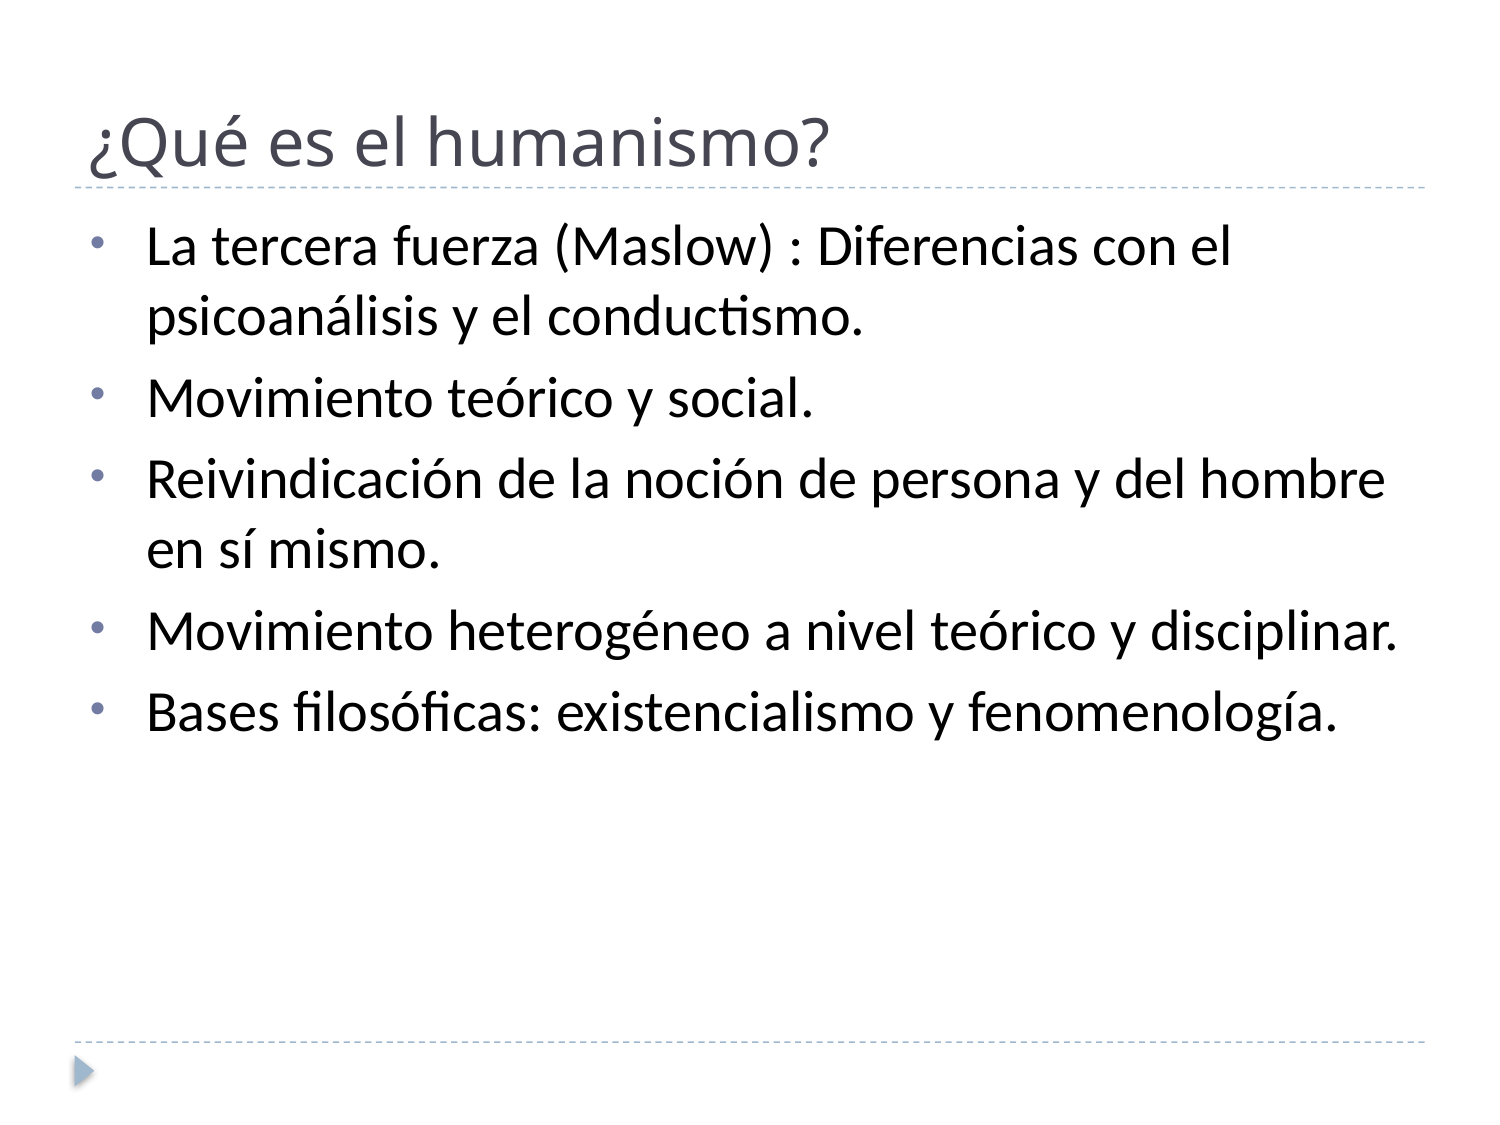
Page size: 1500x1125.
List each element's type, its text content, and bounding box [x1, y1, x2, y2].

title ¿Qué es el humanismo? [75, 24, 1425, 188]
list La tercera fuerza (Maslow) : Diferencias con el psicoanálisis y el conductismo. Movimiento teórico y social. Reivindicación de la noción de persona y del hombre en sí mismo. Movimiento heterogéneo a nivel teórico y disciplinar. Bases filosóficas: existencialismo y fenomenología. [75, 200, 1425, 1010]
